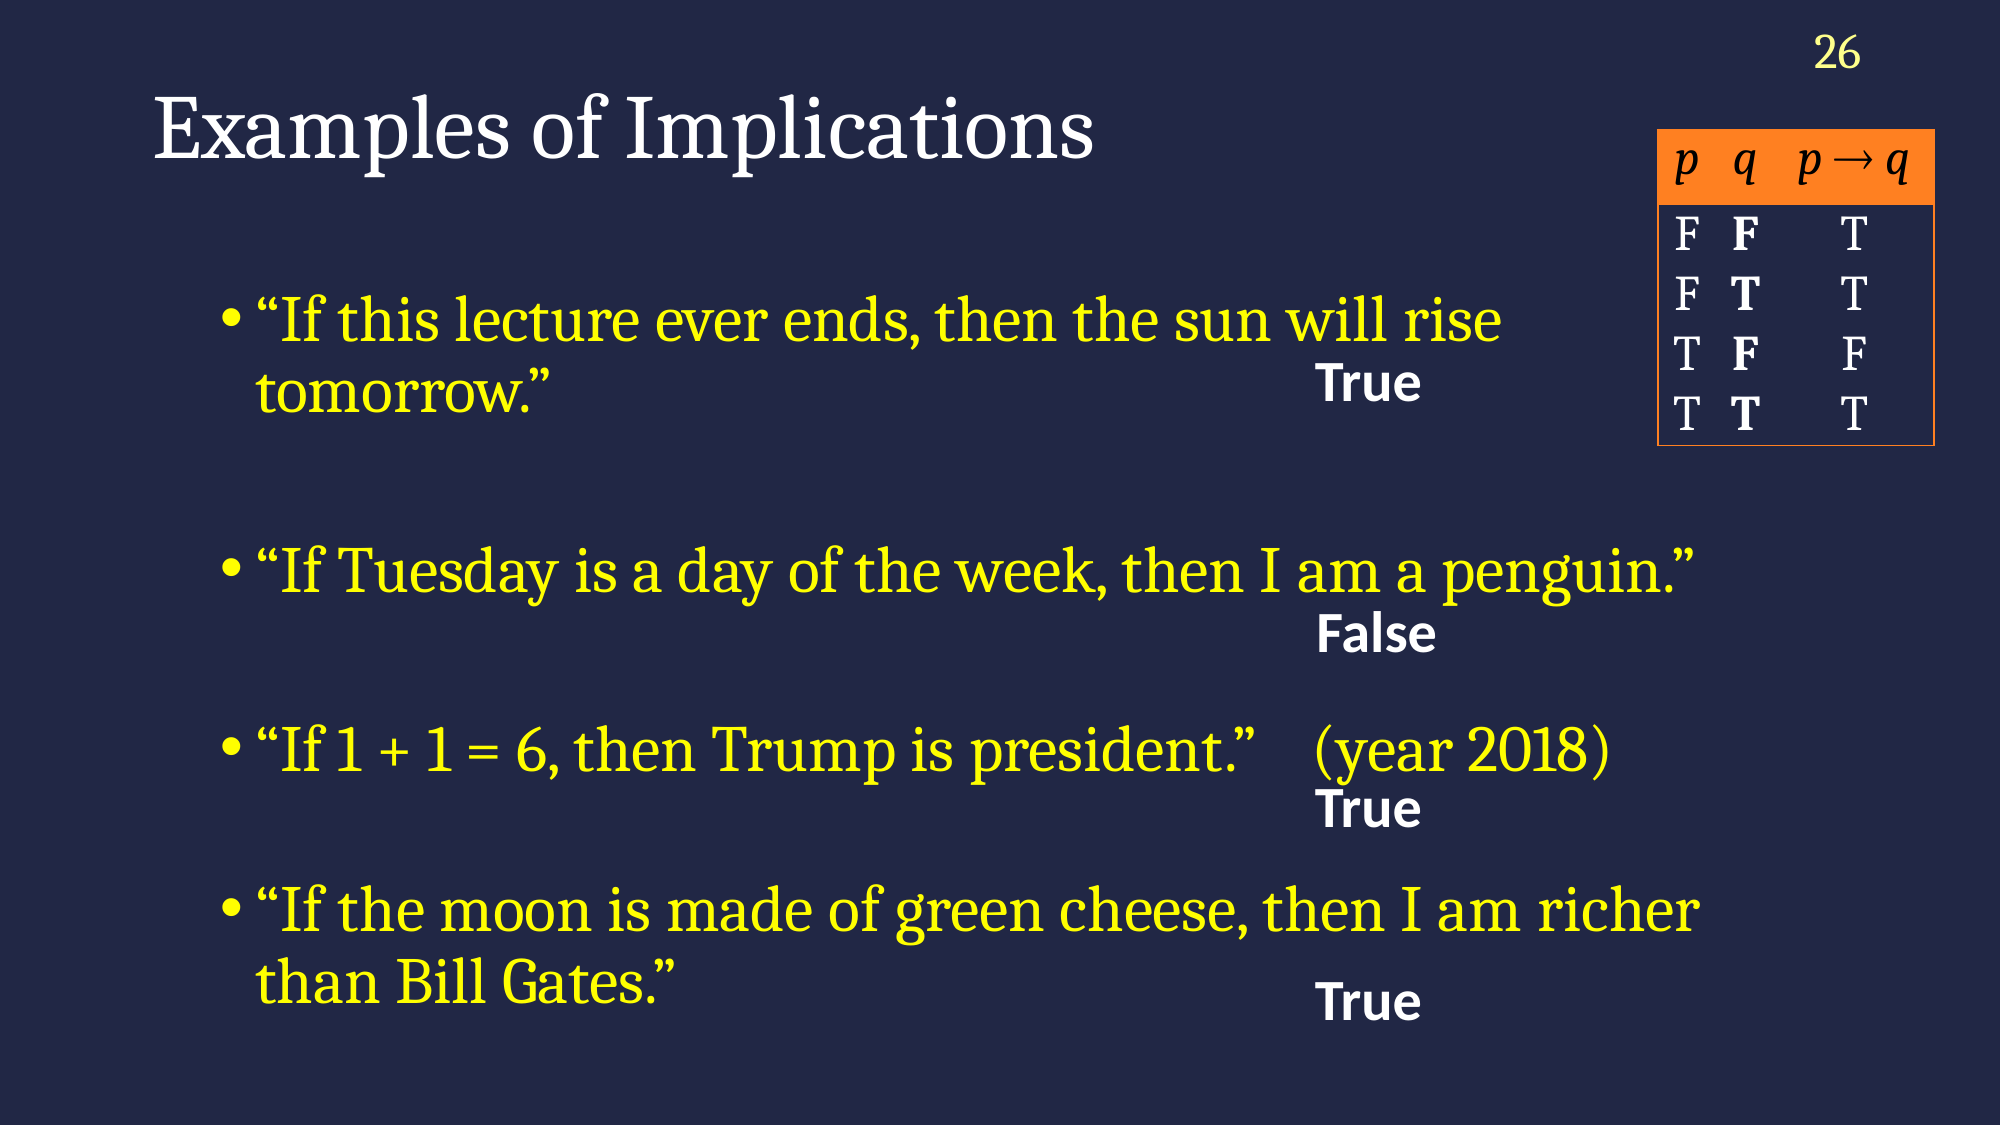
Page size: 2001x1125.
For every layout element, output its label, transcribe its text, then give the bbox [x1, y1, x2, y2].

table_cell F [1659, 265, 1716, 325]
table_cell F [1716, 205, 1775, 265]
table_cell T [1775, 205, 1933, 265]
table_cell T [1659, 385, 1716, 445]
list “If this lecture ever ends, then the sun will rise tomorrow.” “If Tuesday is a day of the week, then I am a penguin.” “If 1 + 1 = 6, then Trump is president.” (year 2018) “If the moon is made of green cheese, then I am richer than Bill Gates.” [204, 277, 1780, 1025]
table_cell T [1659, 325, 1716, 385]
table_cell T [1775, 385, 1933, 445]
text_box True [1300, 761, 1438, 847]
table_header p  q [1775, 131, 1933, 205]
table_cell F [1775, 325, 1933, 385]
text_box False [1301, 587, 1452, 672]
slide_number 26 [1760, 18, 1877, 79]
table_cell F [1659, 205, 1716, 265]
text_box True [1300, 954, 1438, 1040]
table_cell T [1716, 265, 1775, 325]
table_header q [1716, 131, 1775, 205]
table_header p [1659, 131, 1716, 205]
text_box True [1300, 335, 1438, 421]
table_cell T [1775, 265, 1933, 325]
title Examples of Implications [137, 59, 1863, 198]
table_cell T [1716, 385, 1775, 445]
table_cell F [1716, 325, 1775, 385]
